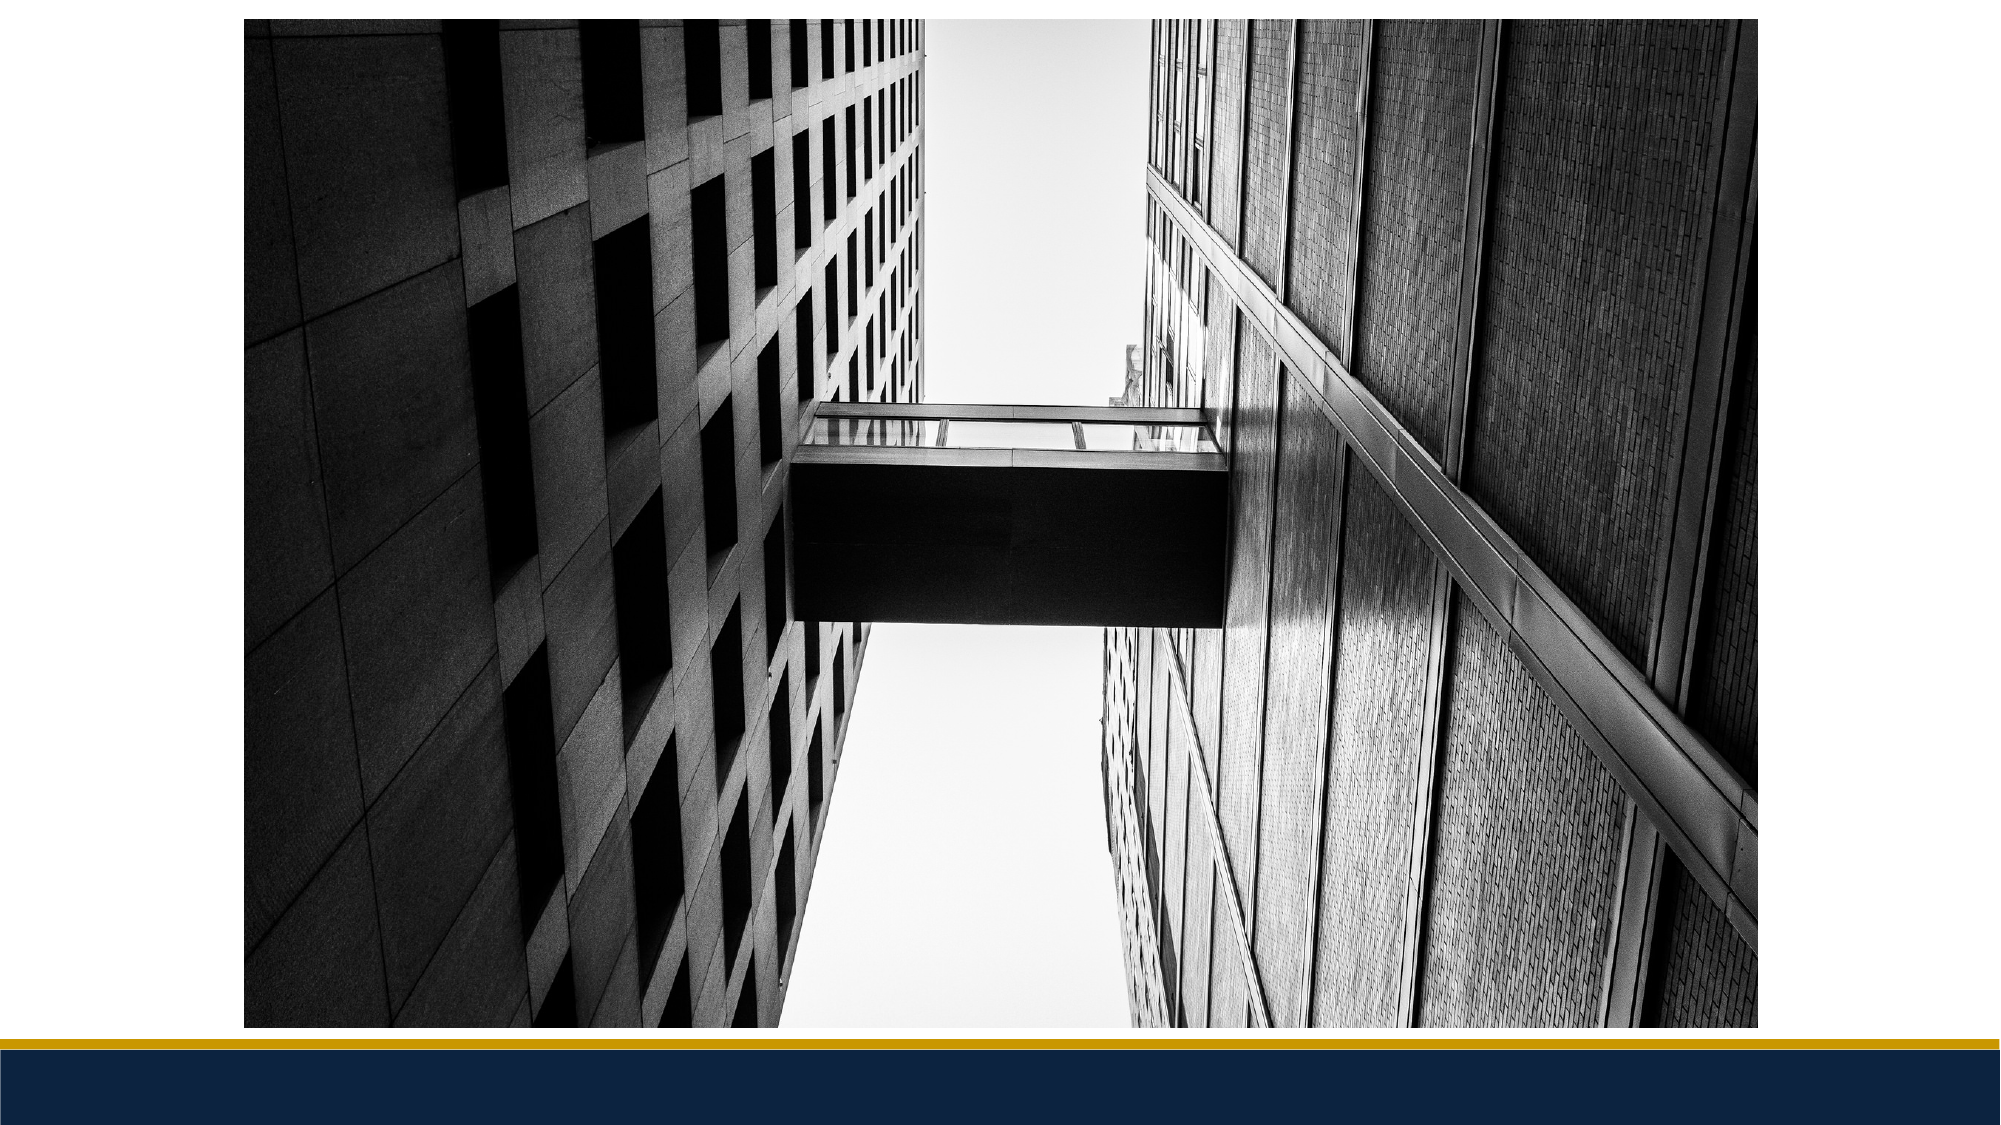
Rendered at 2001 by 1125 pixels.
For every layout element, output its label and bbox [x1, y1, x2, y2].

picture [244, 19, 1759, 1029]
